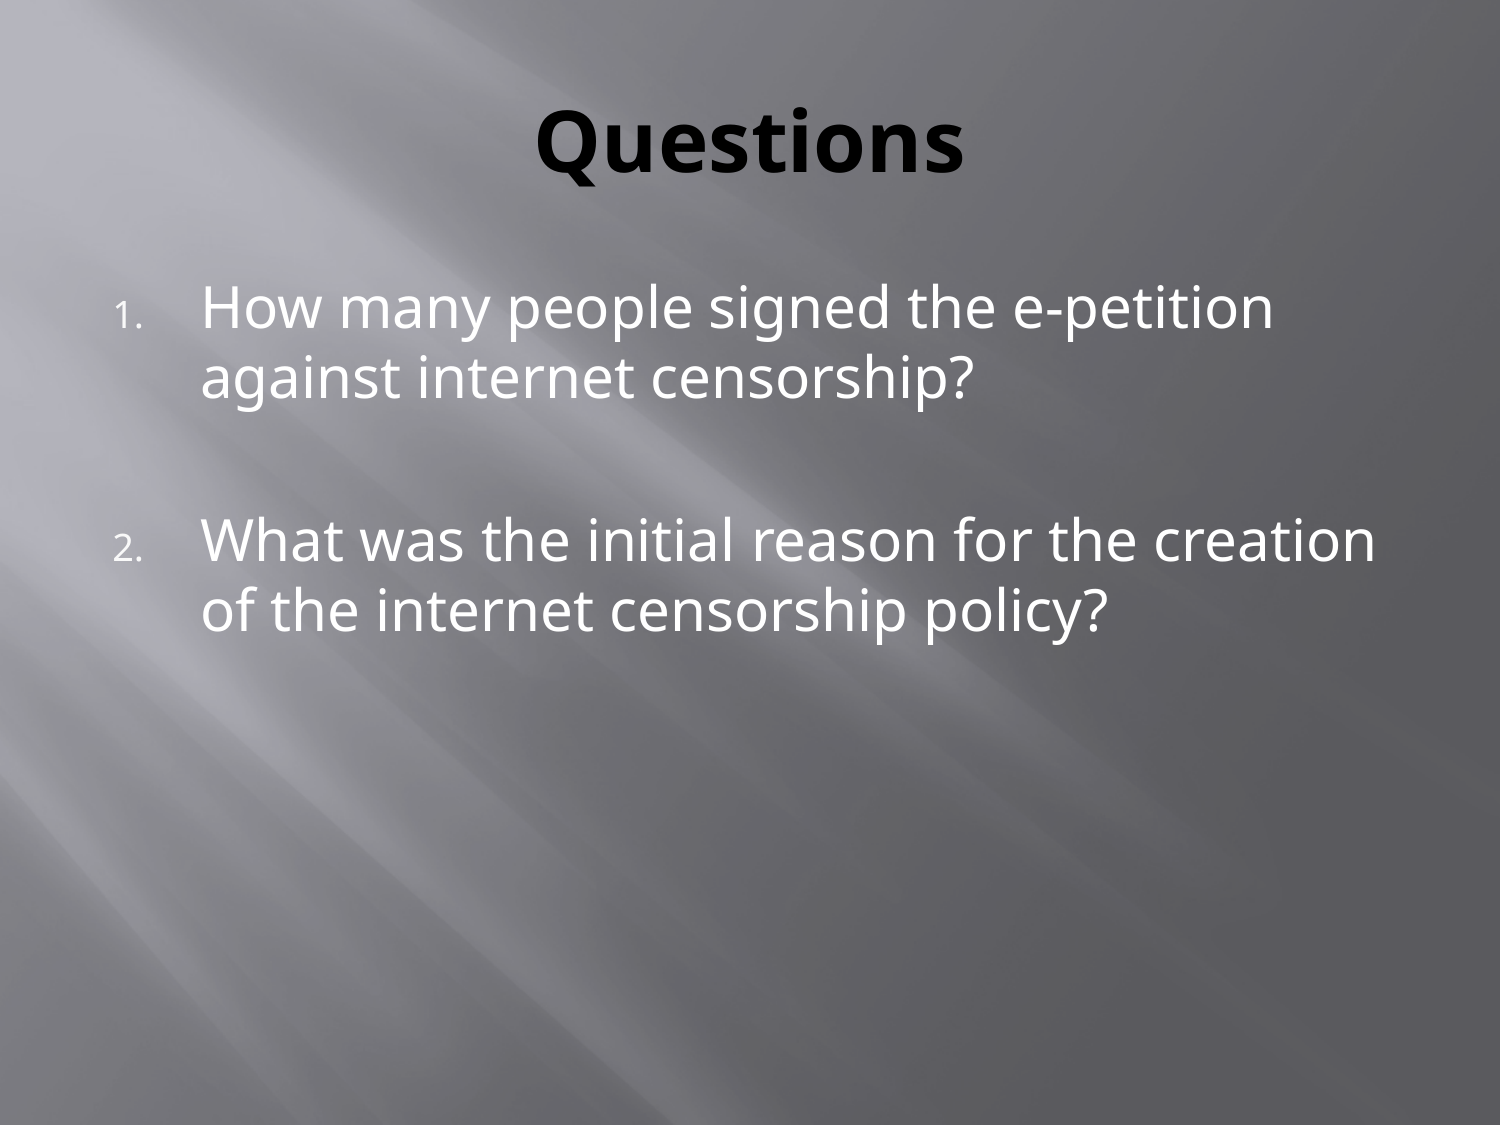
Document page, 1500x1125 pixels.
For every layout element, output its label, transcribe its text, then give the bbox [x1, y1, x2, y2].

list How many people signed the e-petition against internet censorship? What was the initial reason for the creation of the internet censorship policy? [74, 262, 1426, 1036]
title Questions [84, 46, 1416, 231]
